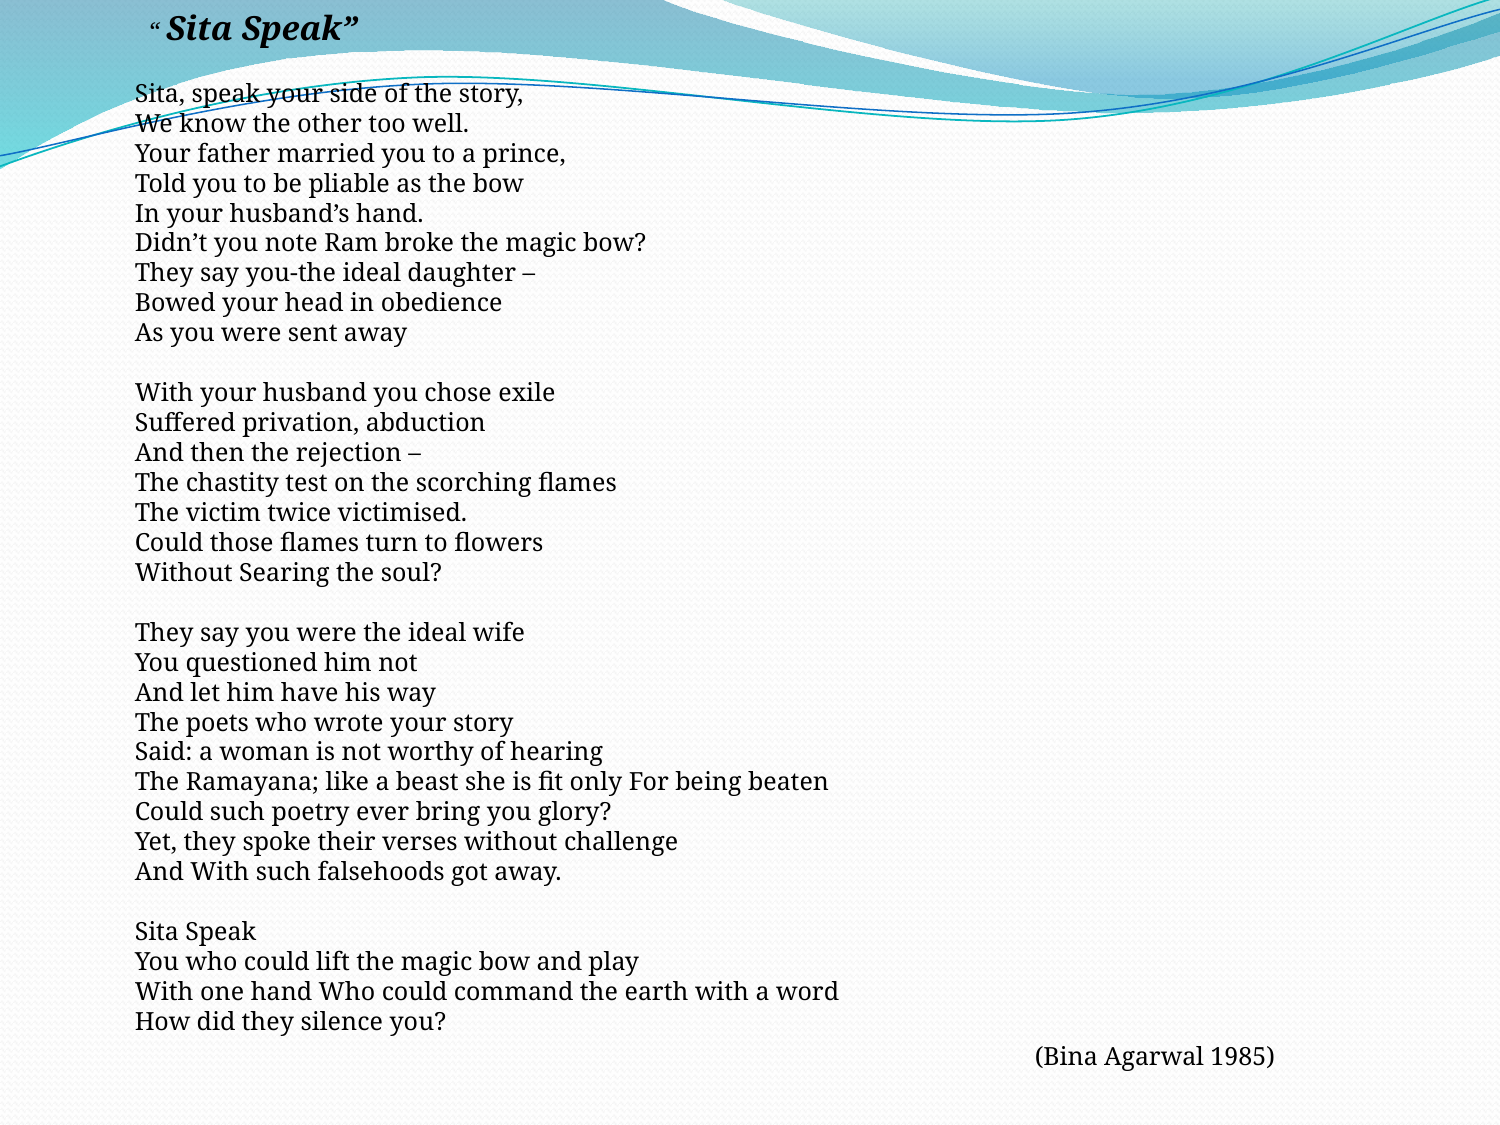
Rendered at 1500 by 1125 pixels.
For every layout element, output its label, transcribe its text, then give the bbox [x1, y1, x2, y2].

list “ Sita Speak” Sita, speak your side of the story, We know the other too well. Your father married you to a prince, Told you to be pliable as the bow In your husband’s hand. Didn’t you note Ram broke the magic bow? They say you-the ideal daughter – Bowed your head in obedience As you were sent away With your husband you chose exile Suffered privation, abduction And then the rejection – The chastity test on the scorching flames The victim twice victimised. Could those flames turn to flowers Without Searing the soul? They say you were the ideal wife You questioned him not And let him have his way The poets who wrote your story Said: a woman is not worthy of hearing The Ramayana; like a beast she is fit only For being beaten Could such poetry ever bring you glory? Yet, they spoke their verses without challenge And With such falsehoods got away. Sita Speak You who could lift the magic bow and play With one hand Who could command the earth with a word How did they silence you? (Bina Agarwal 1985) [75, 0, 1425, 1125]
